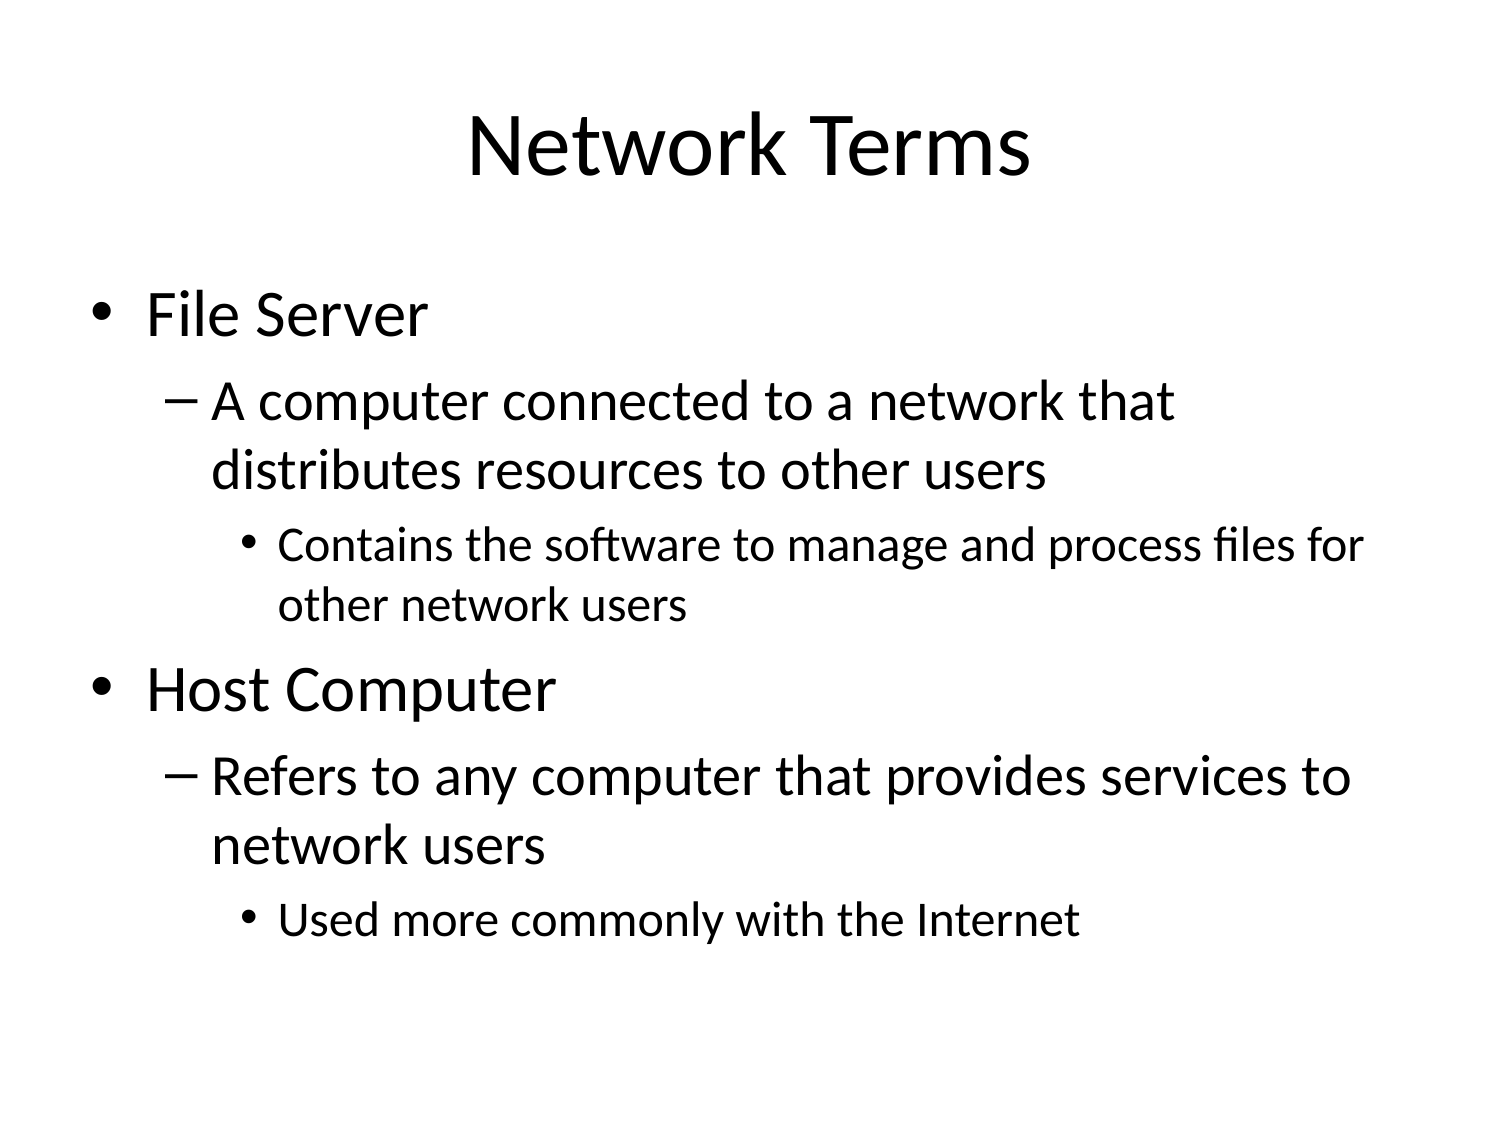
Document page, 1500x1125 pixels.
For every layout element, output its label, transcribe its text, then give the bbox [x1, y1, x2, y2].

list File Server A computer connected to a network that distributes resources to other users Contains the software to manage and process files for other network users Host Computer Refers to any computer that provides services to network users Used more commonly with the Internet [75, 262, 1425, 1005]
title Network Terms [75, 45, 1425, 233]
